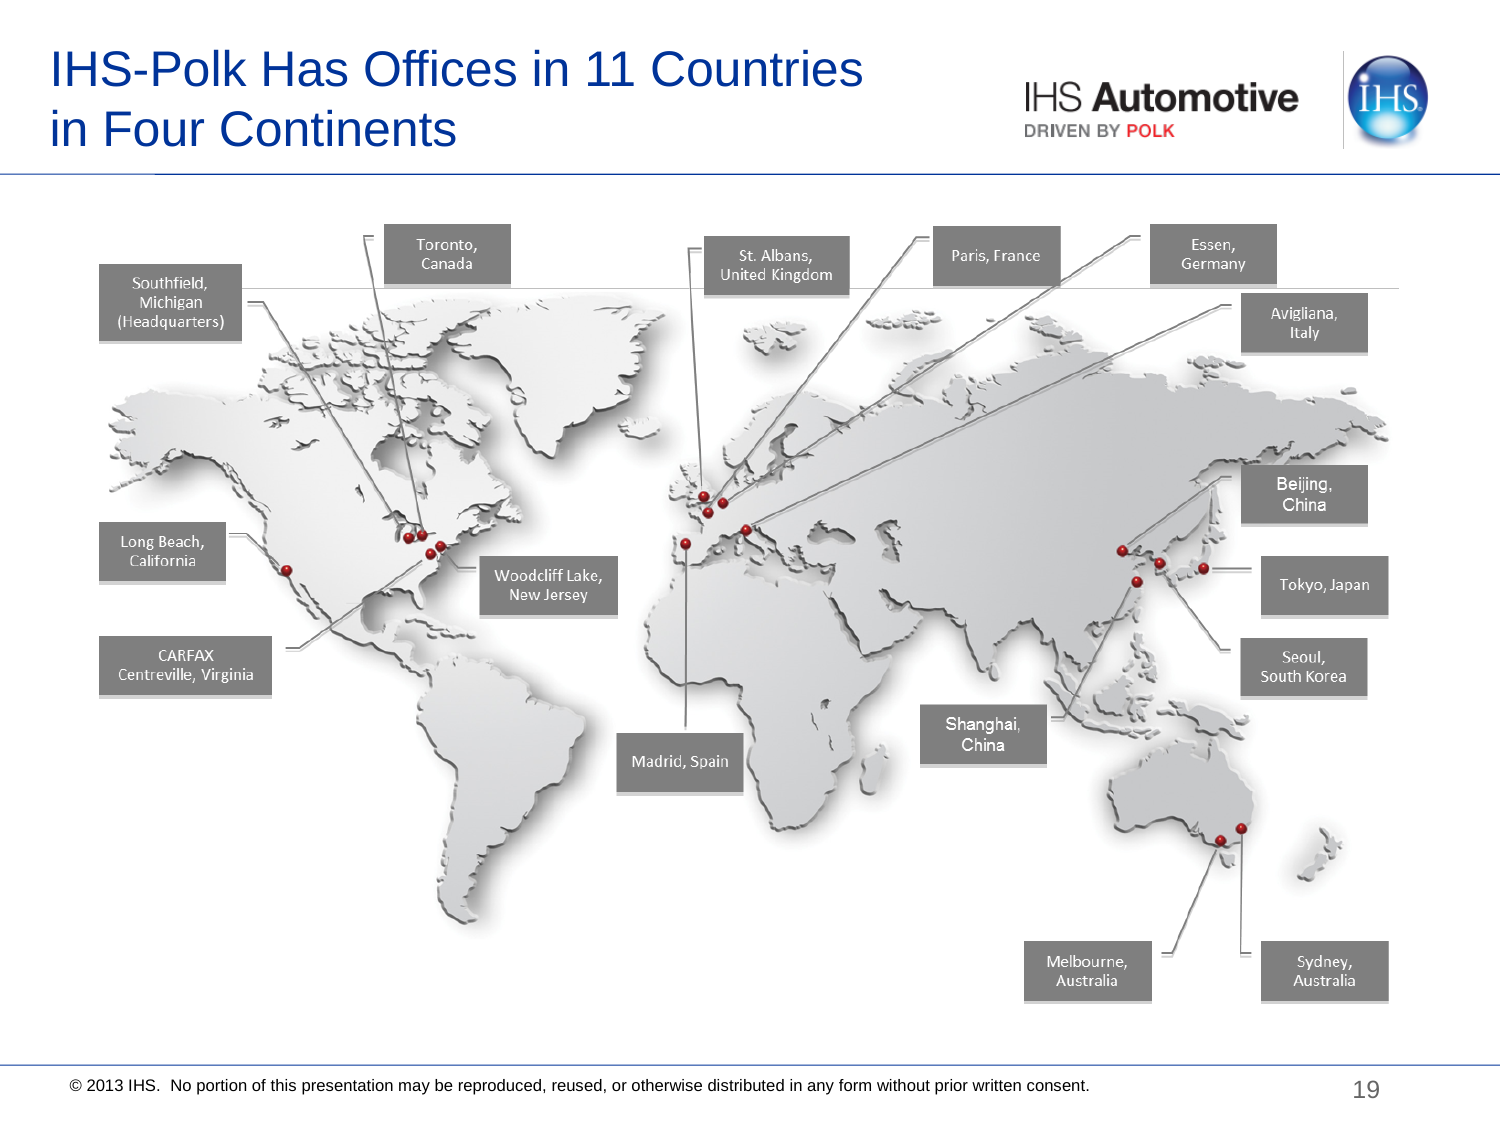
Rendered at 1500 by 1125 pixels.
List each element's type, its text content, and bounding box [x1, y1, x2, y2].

title IHS-Polk Has Offices in 11 Countries in Four Continents [34, 22, 1277, 164]
picture [99, 224, 1400, 1004]
slide_number 19 [1337, 1074, 1475, 1112]
